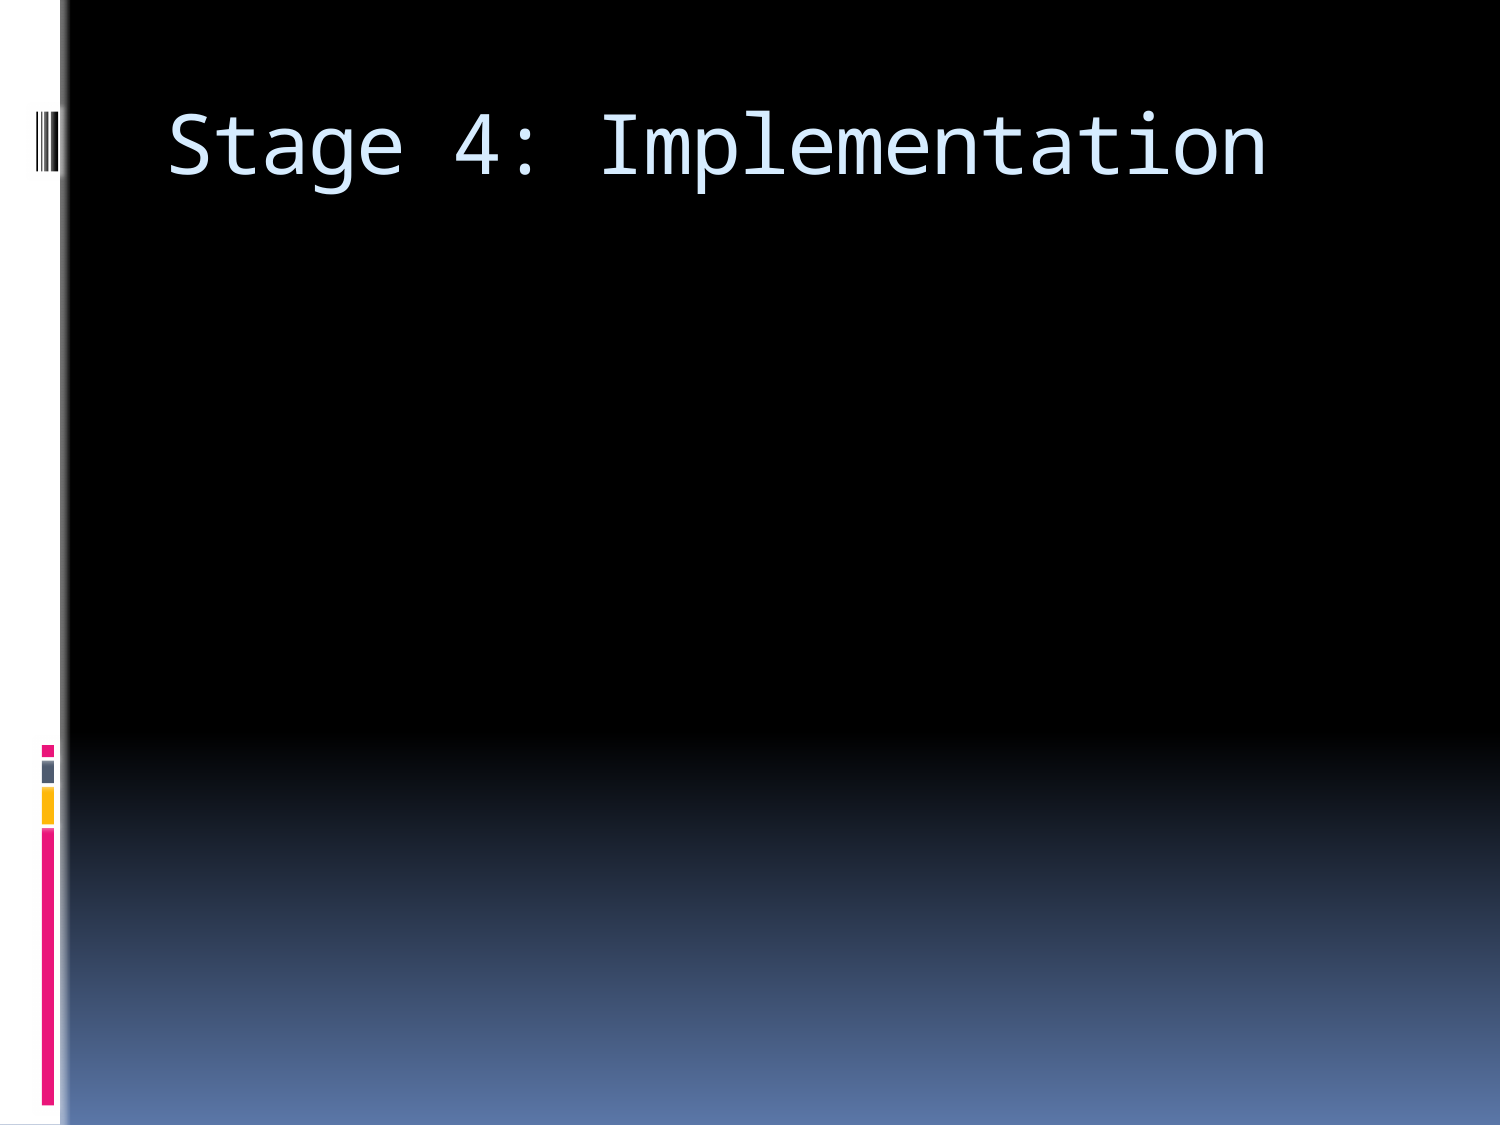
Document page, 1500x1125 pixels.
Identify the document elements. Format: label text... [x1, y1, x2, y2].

title Stage 4: Implementation [150, 83, 1425, 234]
